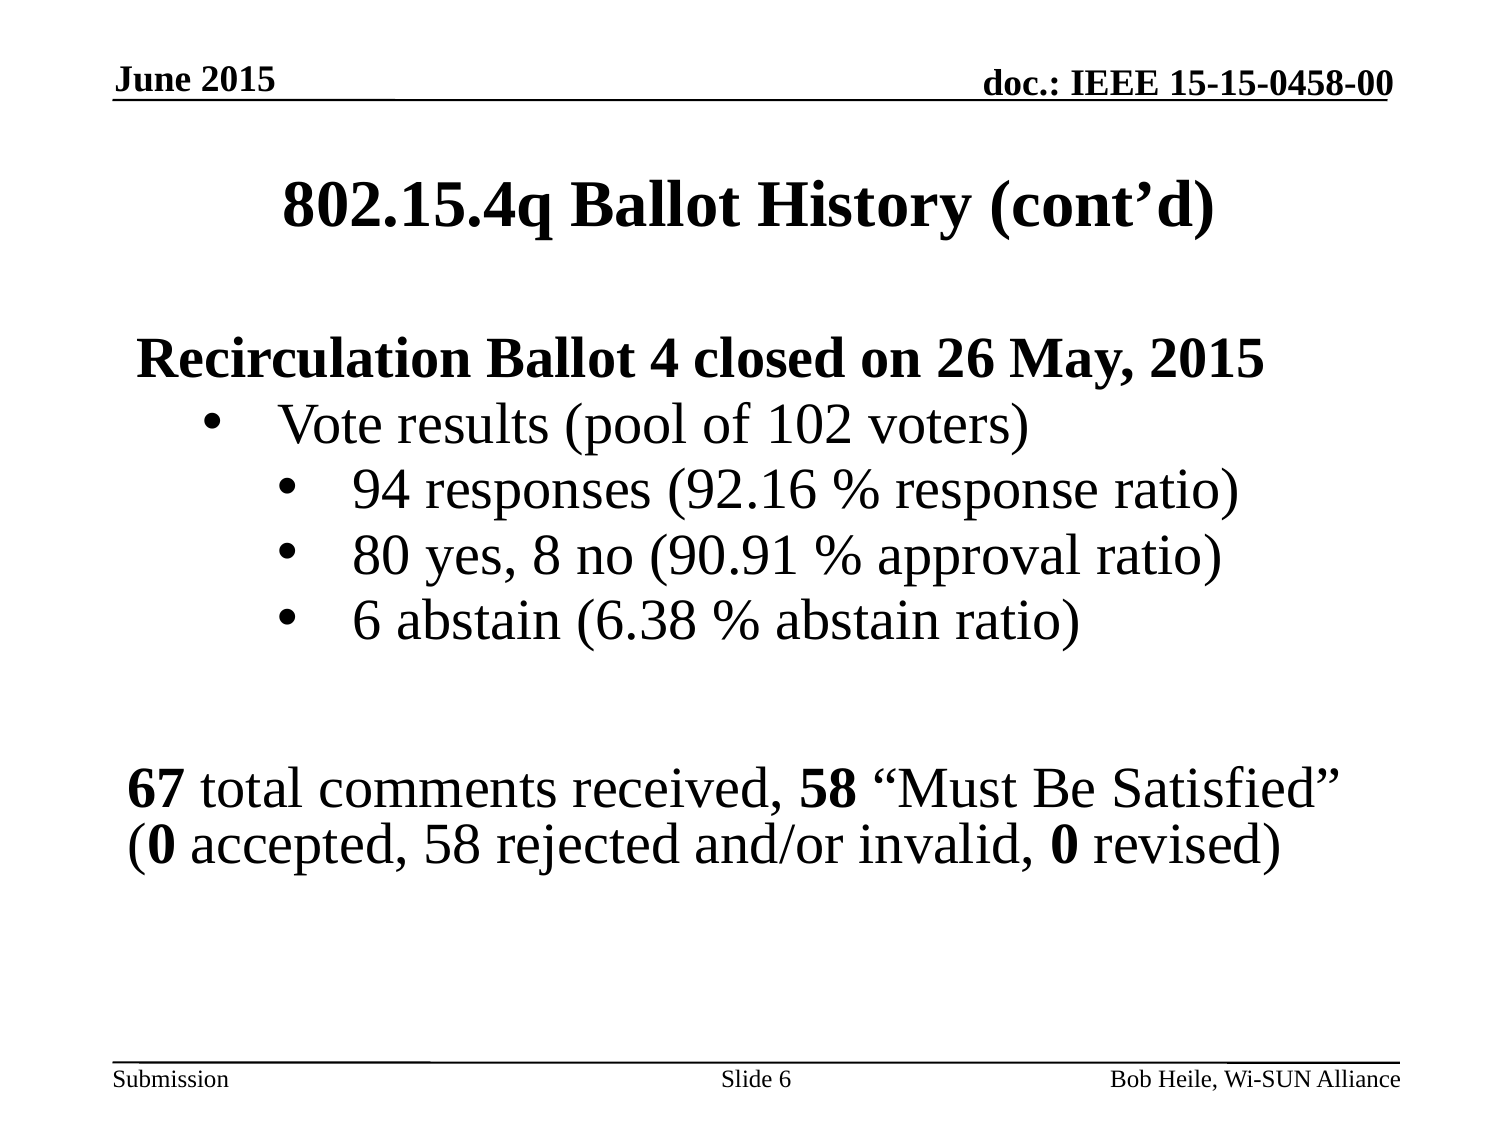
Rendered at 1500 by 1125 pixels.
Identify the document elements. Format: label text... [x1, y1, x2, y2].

slide_number Slide 6 [712, 1061, 800, 1123]
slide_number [114, 54, 423, 100]
title 802.15.4q Ballot History (cont’d) [112, 112, 1388, 288]
footer Bob Heile, Wi-SUN Alliance [878, 1061, 1402, 1093]
list Recirculation Ballot 4 closed on 26 May, 2015 Vote results (pool of 102 voters) 94 responses (92.16 % response ratio) 80 yes, 8 no (90.91 % approval ratio) 6 abstain (6.38 % abstain ratio) 67 total comments received, 58 “Must Be Satisfied” (0 accepted, 58 rejected and/or invalid, 0 revised) [112, 324, 1388, 1000]
